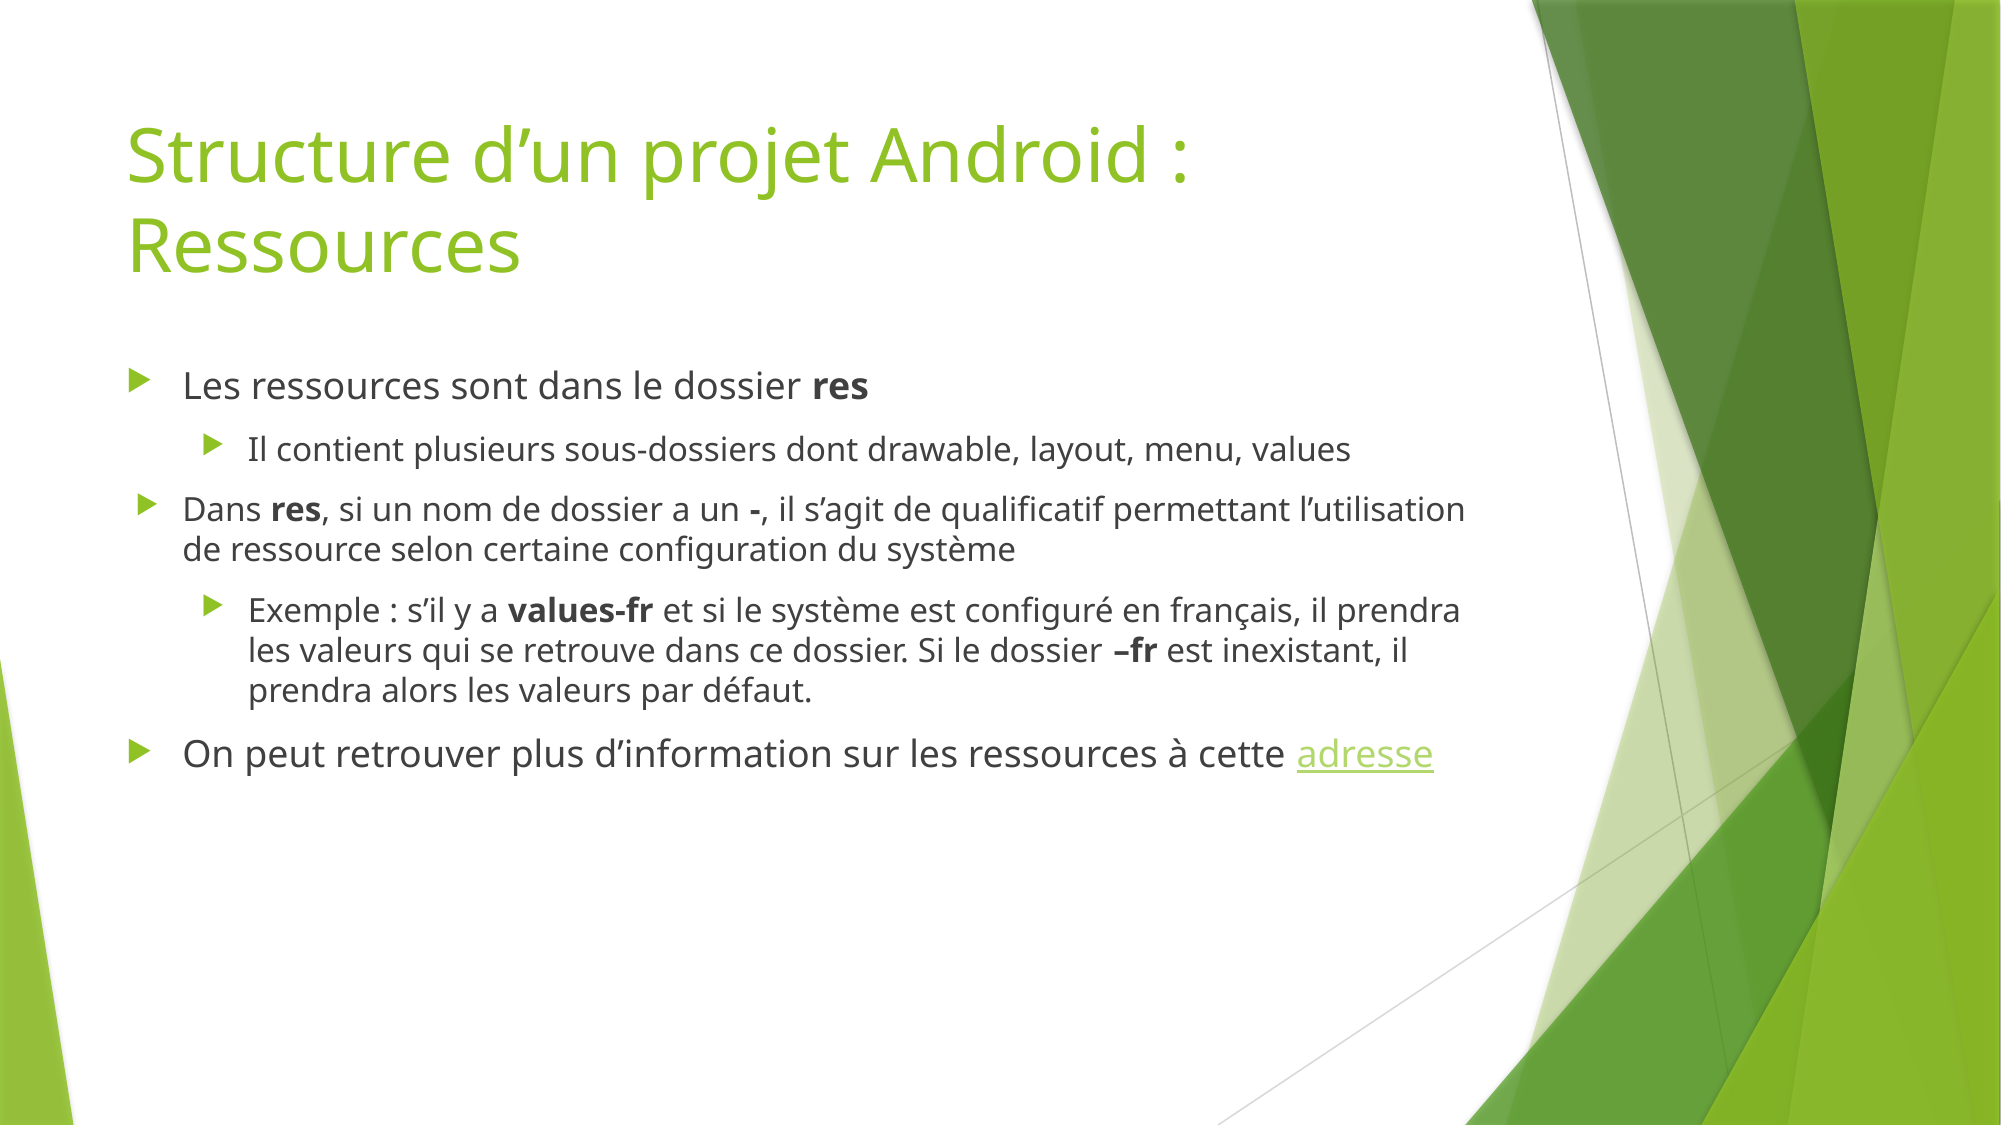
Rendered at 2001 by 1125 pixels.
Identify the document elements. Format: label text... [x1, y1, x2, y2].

title Structure d’un projet Android : Ressources [111, 99, 1522, 317]
list Les ressources sont dans le dossier res Il contient plusieurs sous-dossiers dont drawable, layout, menu, values Dans res, si un nom de dossier a un -, il s’agit de qualificatif permettant l’utilisation de ressource selon certaine configuration du système Exemple : s’il y a values-fr et si le système est configuré en français, il prendra les valeurs qui se retrouve dans ce dossier. Si le dossier –fr est inexistant, il prendra alors les valeurs par défaut. On peut retrouver plus d’information sur les ressources à cette adresse [111, 354, 1522, 992]
